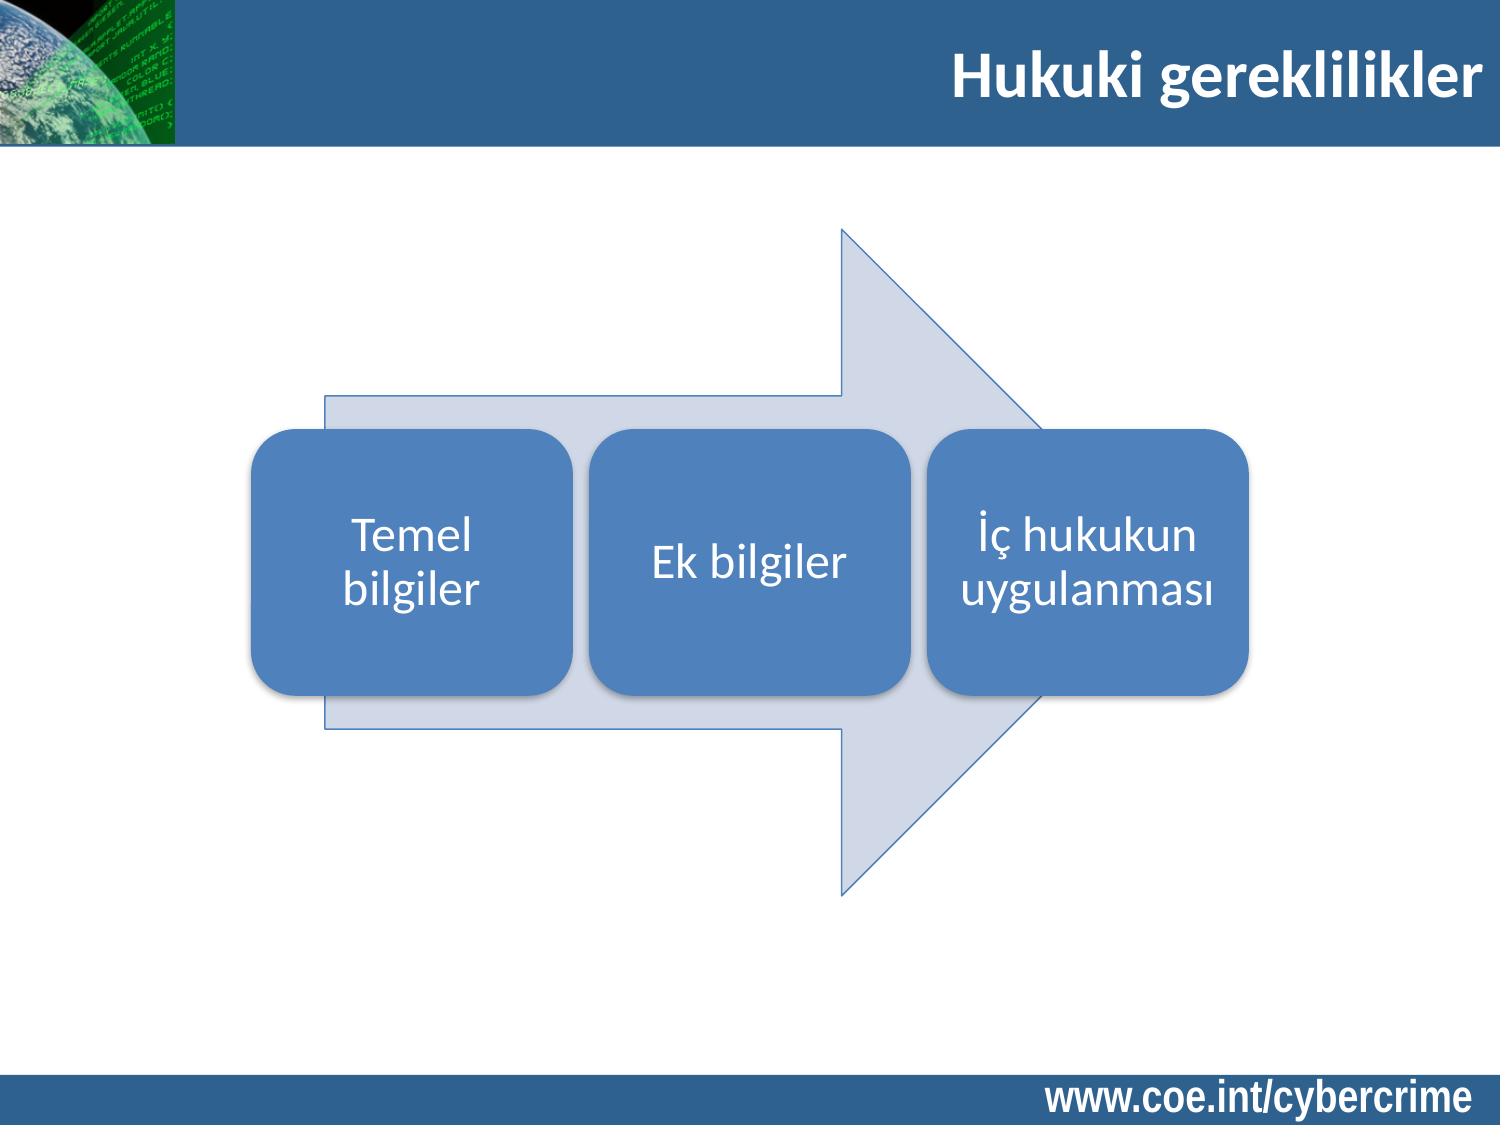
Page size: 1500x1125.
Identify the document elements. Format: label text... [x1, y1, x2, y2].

text_box www.coe.int/cybercrime [1030, 1059, 1500, 1125]
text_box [249, 228, 1251, 897]
text_box [0, 1073, 1030, 1125]
text_box Hukuki gereklilikler [177, 0, 1500, 149]
picture [0, 0, 175, 144]
